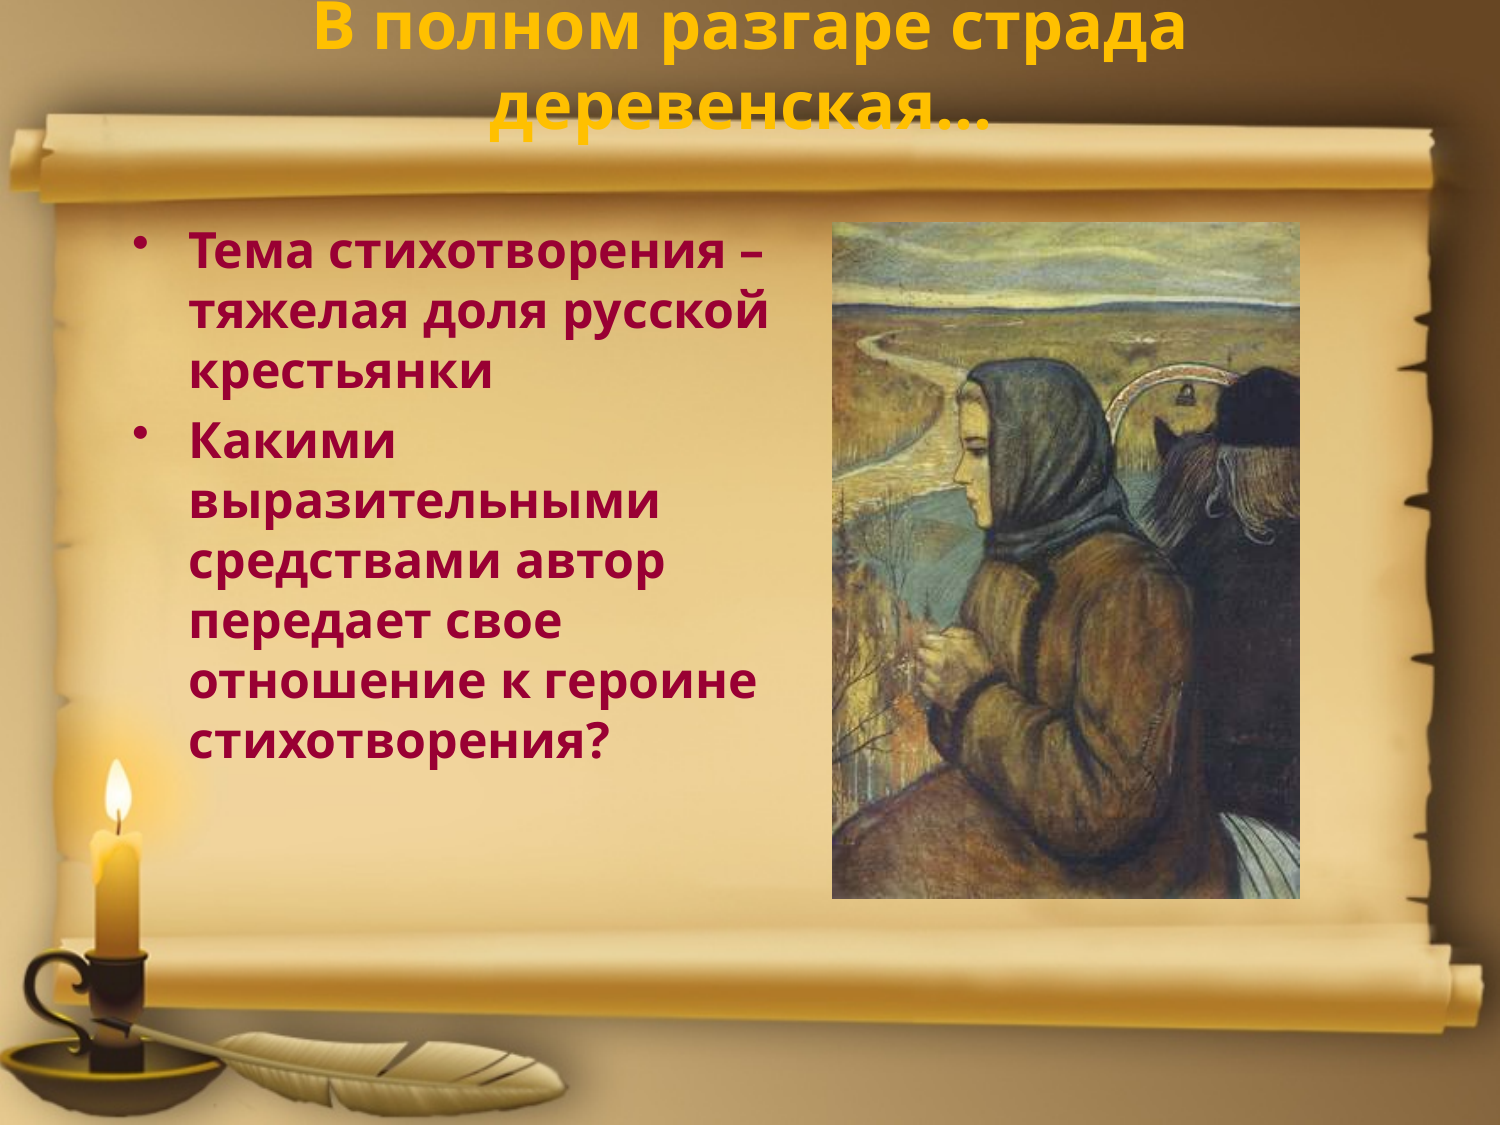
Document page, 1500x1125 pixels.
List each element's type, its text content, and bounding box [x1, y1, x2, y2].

picture [0, 0, 1500, 1125]
list Тема стихотворения – тяжелая доля русской крестьянки Какими выразительными средствами автор передает свое отношение к героине стихотворения? [116, 210, 821, 1006]
title В полном разгаре страда деревенская… [74, 0, 1426, 126]
